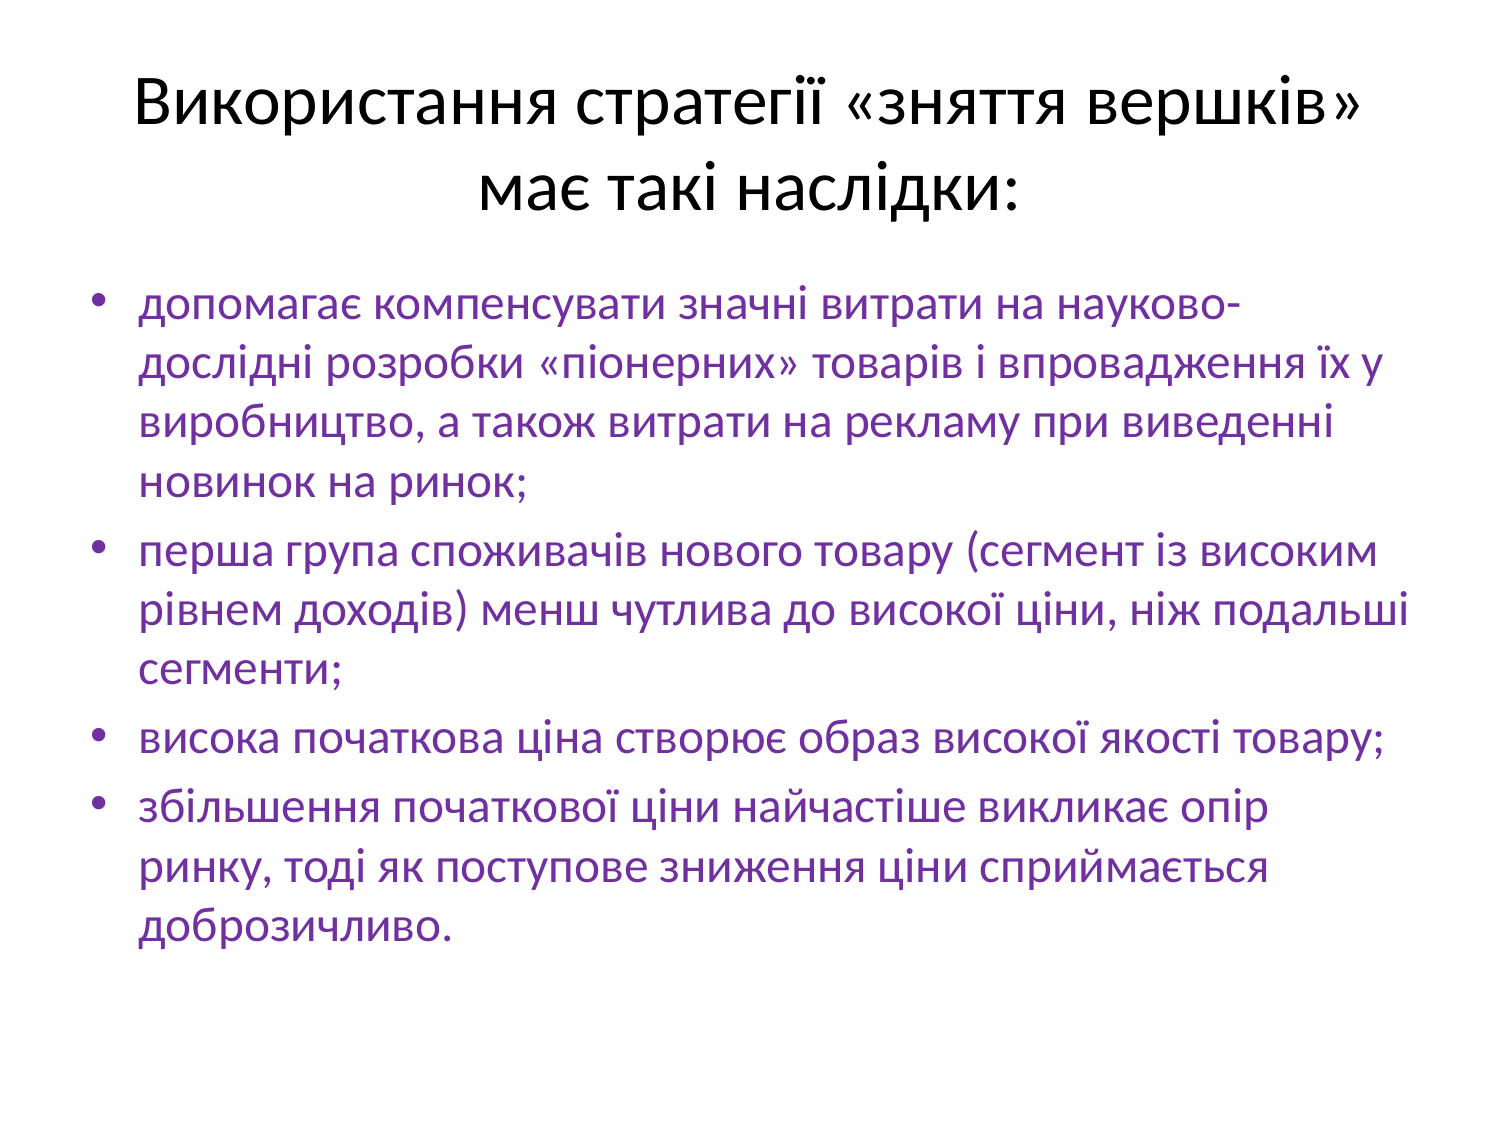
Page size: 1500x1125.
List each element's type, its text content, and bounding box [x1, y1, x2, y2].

list допомагає компенсувати значні витрати на науково-дослідні розробки «піонерних» товарів і впровадження їх у виробництво, а також витрати на рекламу при виведенні новинок на ринок; перша група споживачів нового товару (сегмент із високим рівнем доходів) менш чутлива до високої ціни, ніж подальші сегменти; висока початкова ціна створює образ високої якості товару; збільшення початкової ціни найчастіше викликає опір ринку, тоді як поступове зниження ціни сприймається доброзичливо. [75, 262, 1425, 1005]
title Використання стратегії «зняття вершків» має такі наслідки: [75, 45, 1425, 233]
